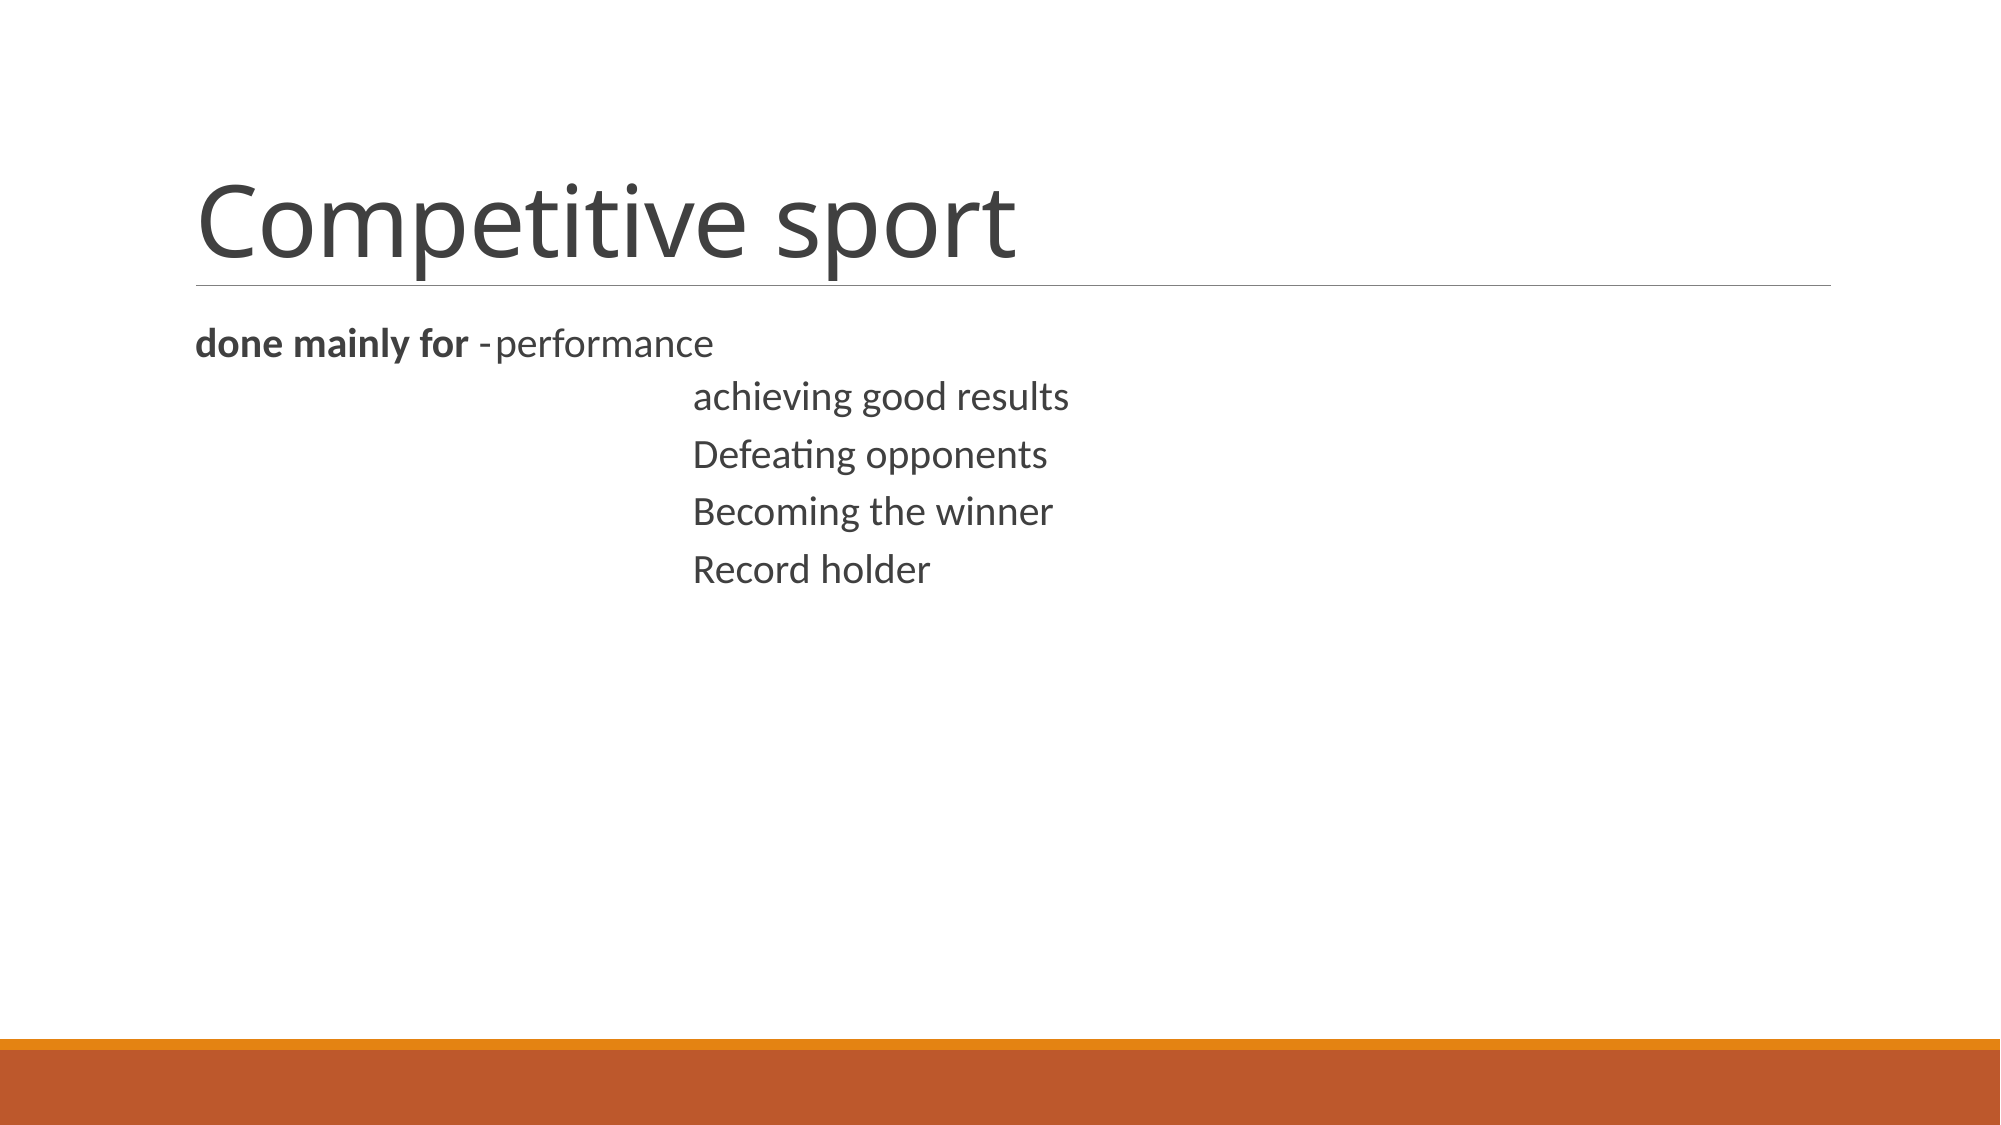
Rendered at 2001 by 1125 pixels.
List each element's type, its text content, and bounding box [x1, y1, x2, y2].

title Competitive sport [180, 47, 1830, 285]
list done mainly for - performance achieving good results Defeating opponents Becoming the winner Record holder [180, 313, 1830, 974]
